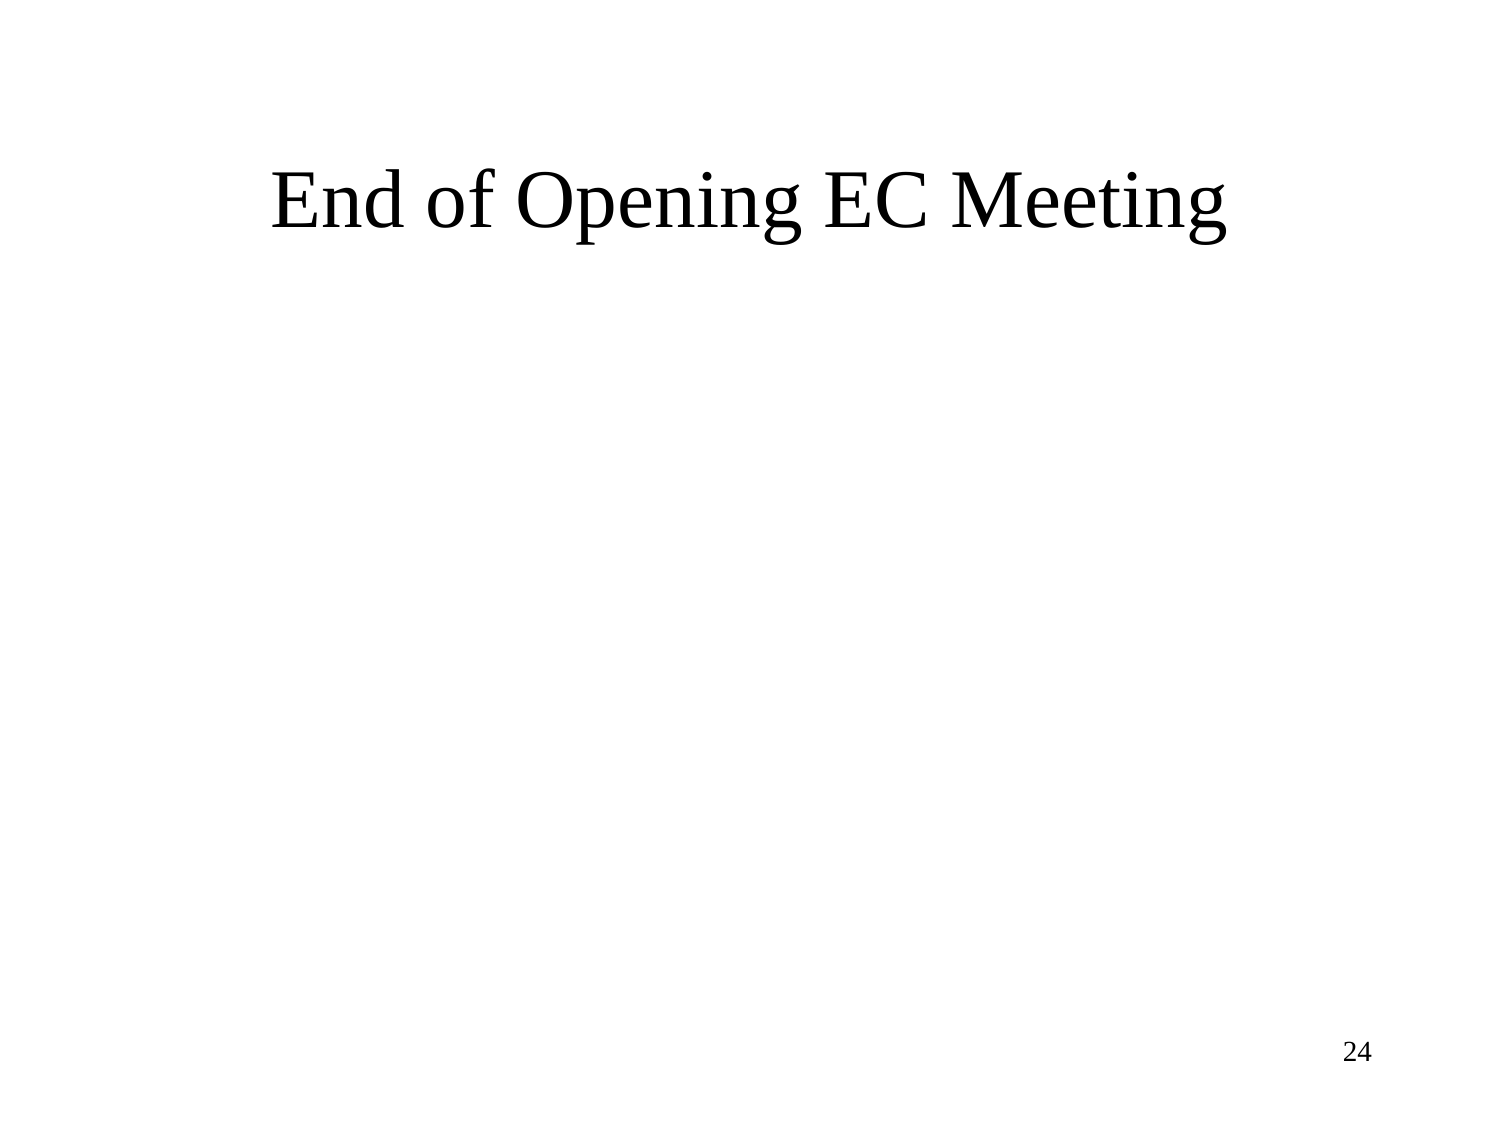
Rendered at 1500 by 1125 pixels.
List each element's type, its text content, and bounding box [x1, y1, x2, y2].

slide_number 24 [1074, 1024, 1388, 1101]
title End of Opening EC Meeting [112, 99, 1388, 288]
